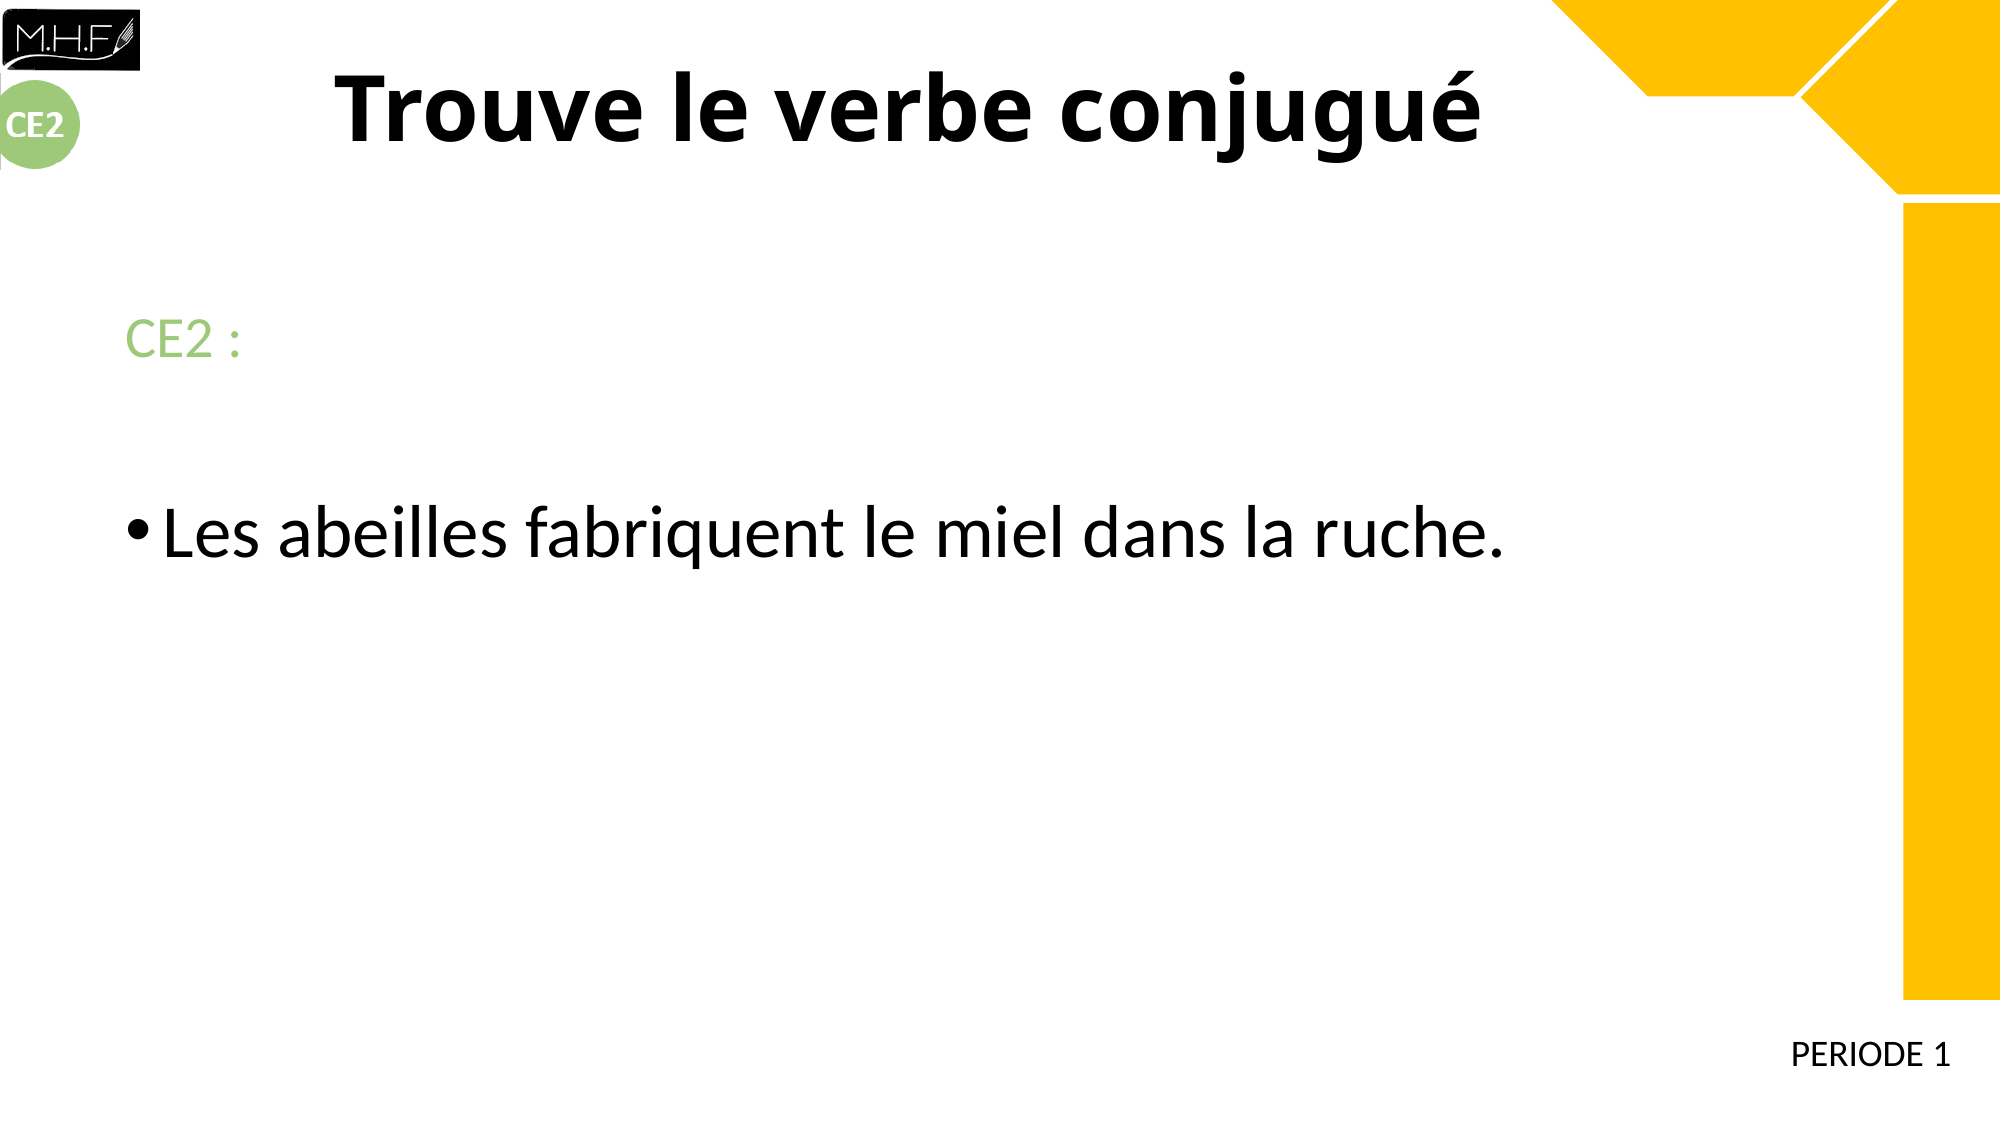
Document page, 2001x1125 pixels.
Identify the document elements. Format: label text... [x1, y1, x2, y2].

text_box [1549, 0, 1892, 98]
title Trouve le verbe conjugué [318, 3, 1865, 221]
text_box PERIODE 1 [1362, 1021, 1967, 1125]
list CE2 : Les abeilles fabriquent le miel dans la ruche. [110, 299, 1657, 1014]
picture [0, 7, 140, 170]
text_box [1902, 202, 2000, 1001]
text_box [1799, 0, 2000, 196]
